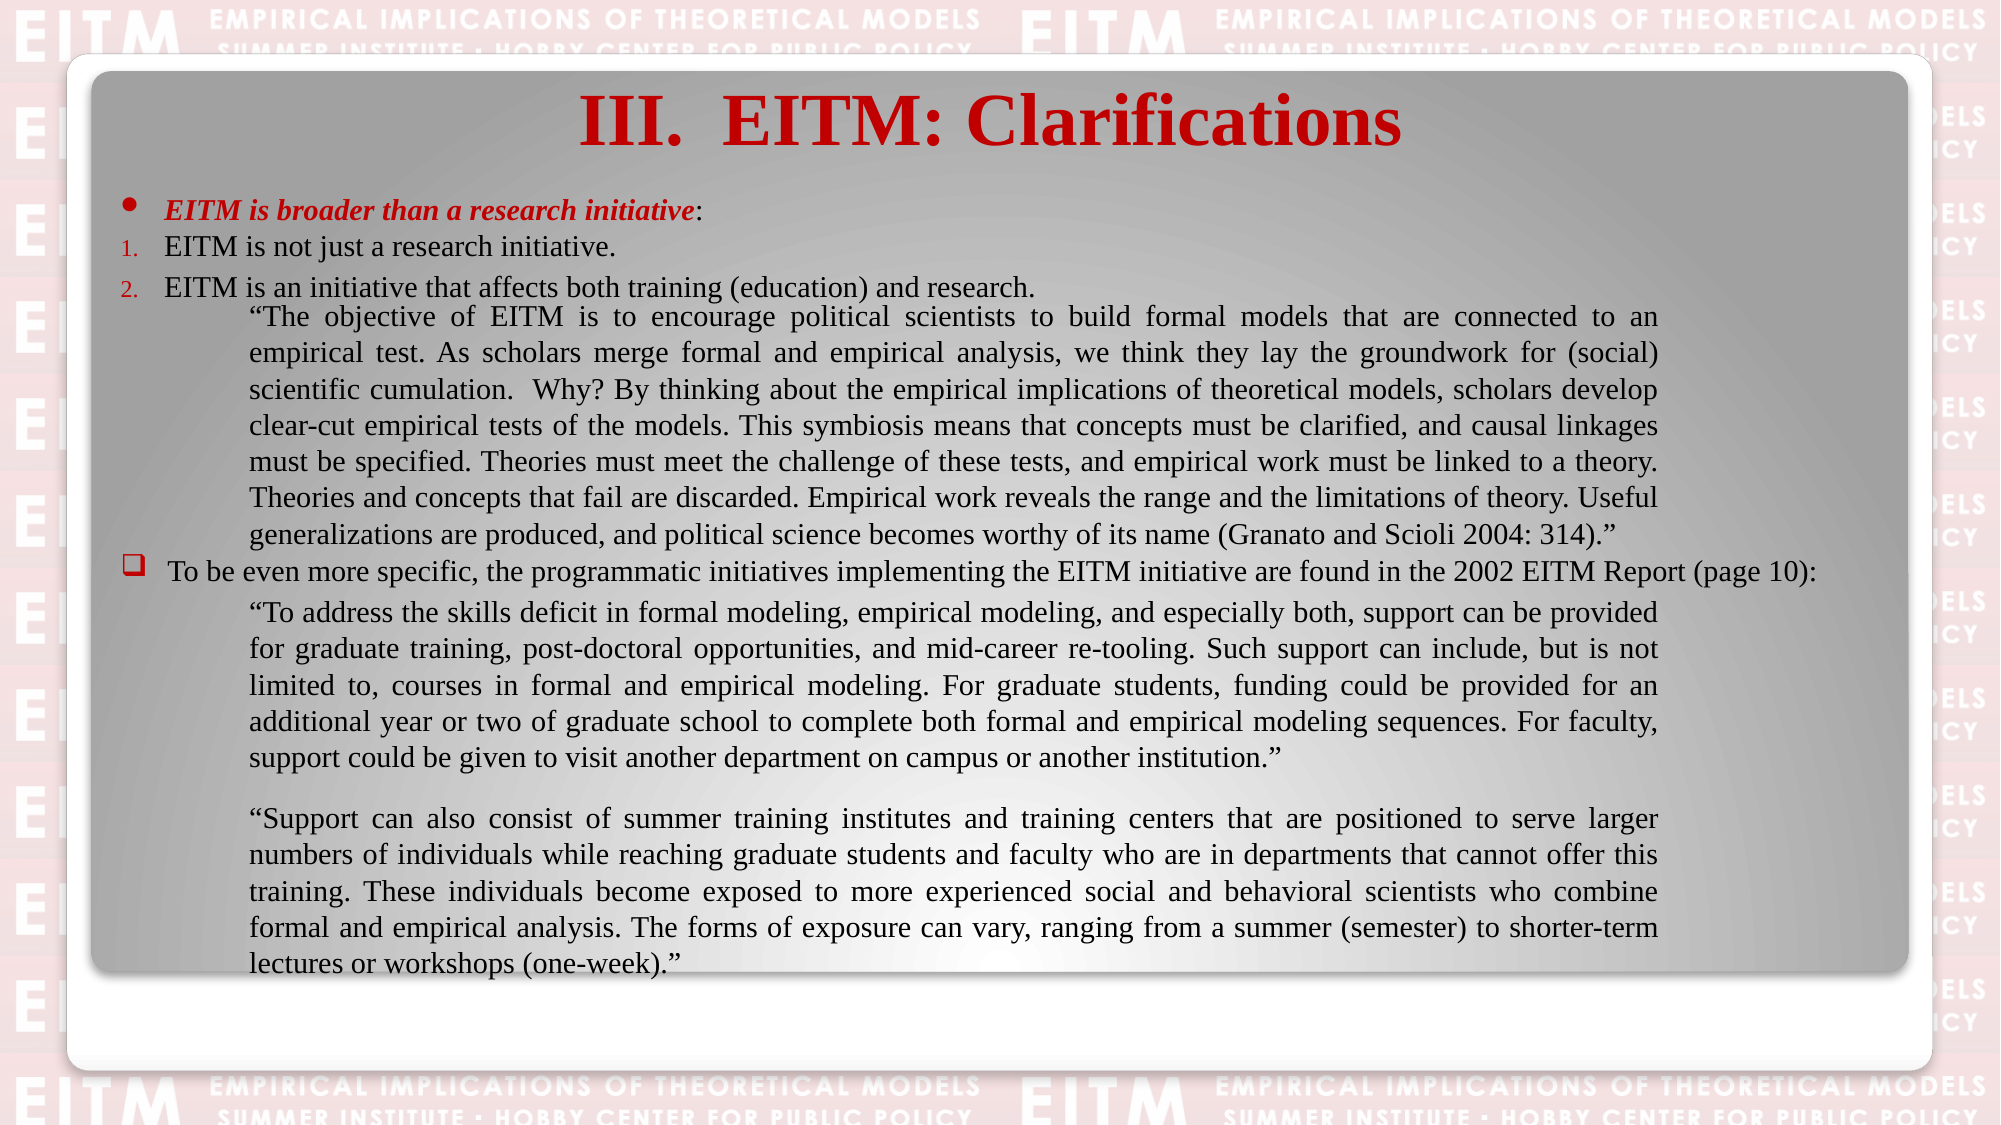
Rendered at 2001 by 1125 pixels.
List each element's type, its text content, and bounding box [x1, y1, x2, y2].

text_box “The objective of EITM is to encourage political scientists to build formal models that are connected to an empirical test. As scholars merge formal and empirical analysis, we think they lay the groundwork for (social) scientific cumulation. Why? By thinking about the empirical implications of theoretical models, scholars develop clear-cut empirical tests of the models. This symbiosis means that concepts must be clarified, and causal linkages must be specified. Theories must meet the challenge of these tests, and empirical work must be linked to a theory. Theories and concepts that fail are discarded. Empirical work reveals the range and the limitations of theory. Useful generalizations are produced, and political science becomes worthy of its name (Granato and Scioli 2004: 314).” [234, 289, 1675, 558]
title III. EITM: Clarifications [128, 12, 1854, 169]
list EITM is broader than a research initiative: EITM is not just a research initiative. EITM is an initiative that affects both training (education) and research. To be even more specific, the programmatic initiatives implementing the EITM initiative are found in the 2002 EITM Report (page 10): [90, 174, 1880, 999]
text_box “To address the skills deficit in formal modeling, empirical modeling, and especially both, support can be provided for graduate training, post-doctoral opportunities, and mid-career re-tooling. Such support can include, but is not limited to, courses in formal and empirical modeling. For graduate students, funding could be provided for an additional year or two of graduate school to complete both formal and empirical modeling sequences. For faculty, support could be given to visit another department on campus or another institution.” “Support can also consist of summer training institutes and training centers that are positioned to serve larger numbers of individuals while reaching graduate students and faculty who are in departments that cannot offer this training. These individuals become exposed to more experienced social and behavioral scientists who combine formal and empirical analysis. The forms of exposure can vary, ranging from a summer (semester) to shorter-term lectures or workshops (one-week).” [234, 584, 1675, 988]
